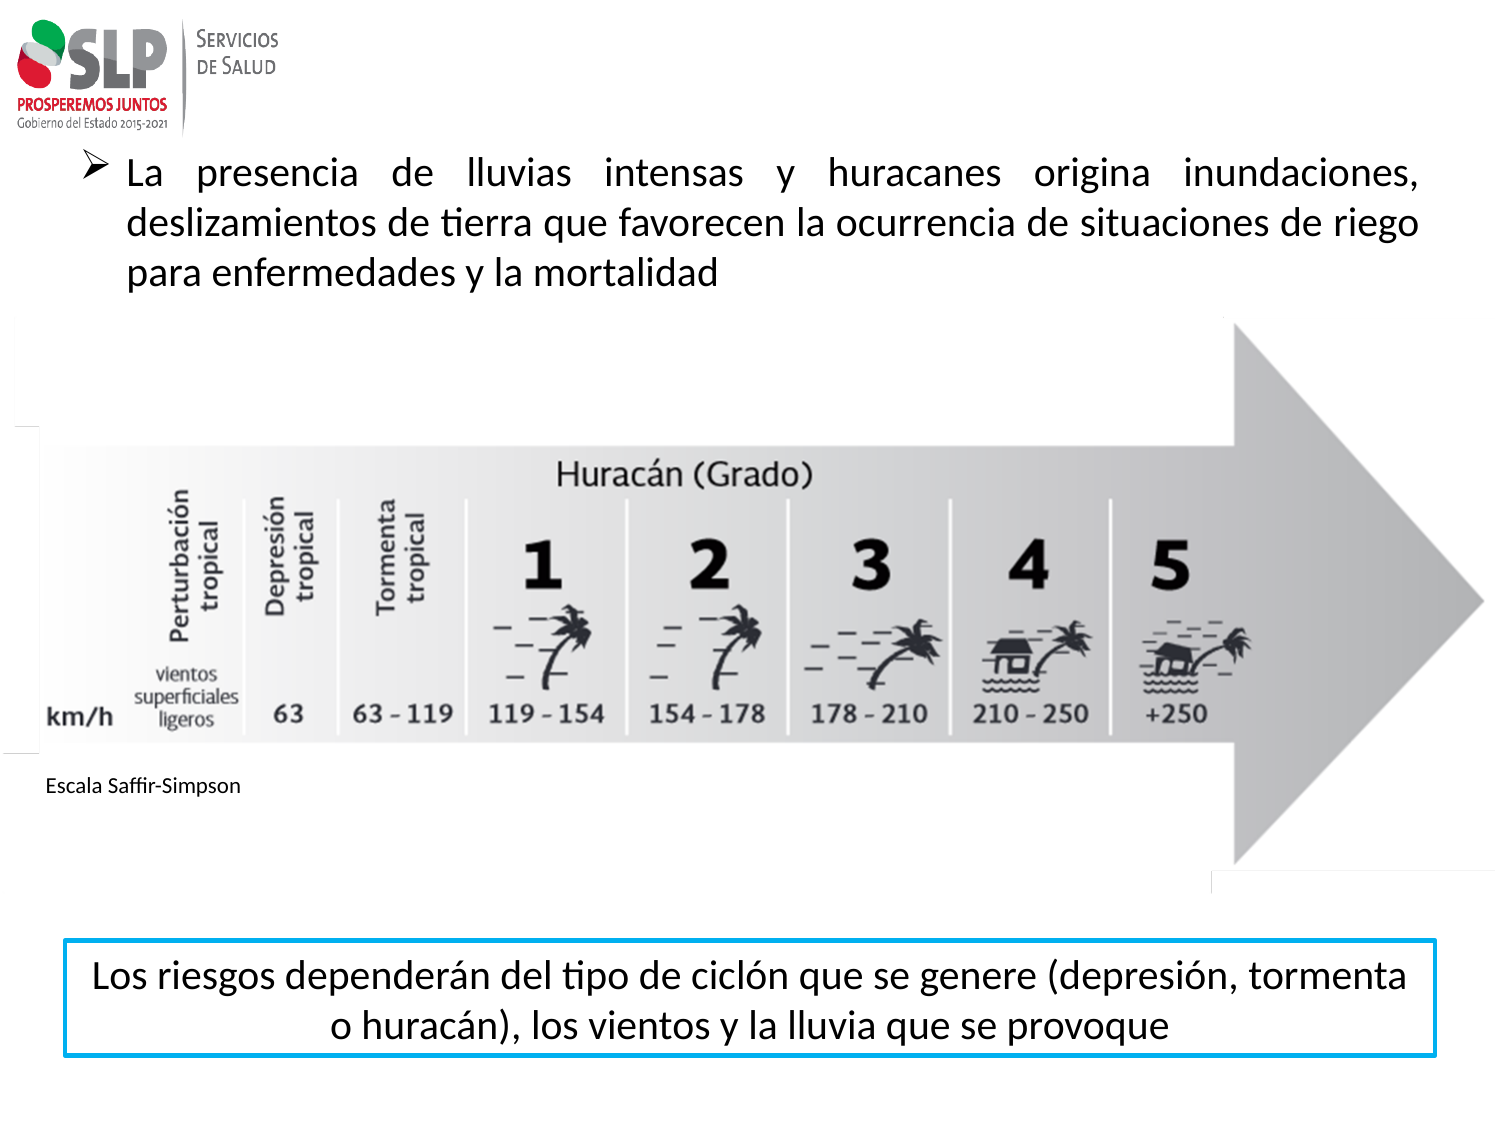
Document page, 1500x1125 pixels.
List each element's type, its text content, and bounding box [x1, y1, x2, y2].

picture [17, 18, 278, 138]
picture [1, 316, 1495, 894]
text_box La presencia de lluvias intensas y huracanes origina inundaciones, deslizamientos de tierra que favorecen la ocurrencia de situaciones de riego para enfermedades y la mortalidad [64, 137, 1436, 303]
text_box Los riesgos dependerán del tipo de ciclón que se genere (depresión, tormenta o huracán), los vientos y la lluvia que se provoque [64, 940, 1436, 1056]
